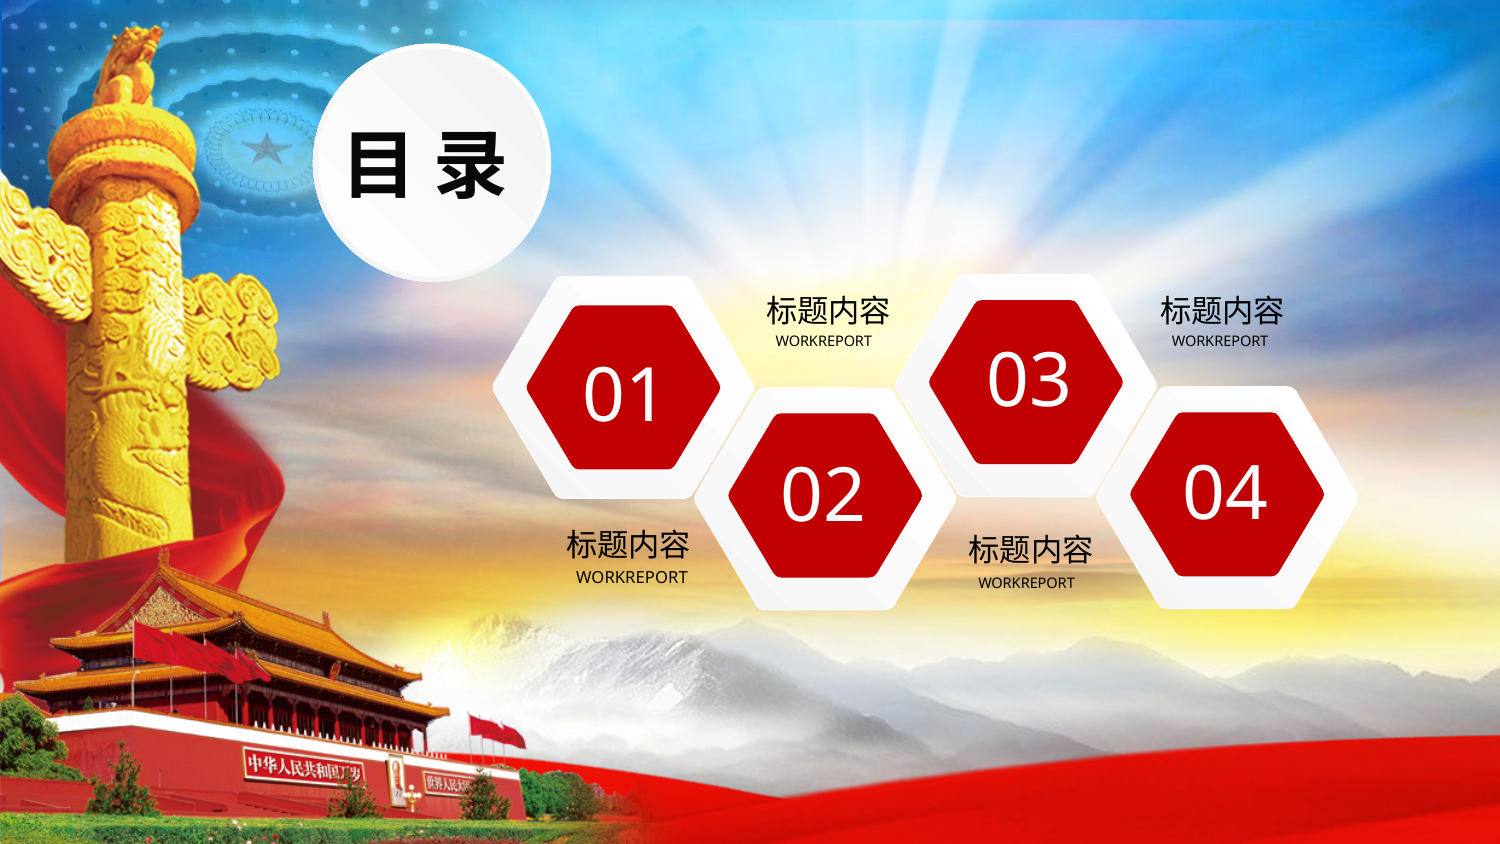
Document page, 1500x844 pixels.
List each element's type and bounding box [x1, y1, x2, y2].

text_box [0, 0, 1500, 844]
text_box [312, 43, 552, 282]
text_box [1095, 386, 1359, 610]
text_box [551, 517, 720, 596]
text_box [492, 275, 755, 499]
text_box [693, 387, 957, 611]
text_box [751, 283, 920, 358]
text_box [953, 523, 1123, 600]
text_box [1145, 283, 1314, 358]
text_box [894, 273, 1158, 497]
